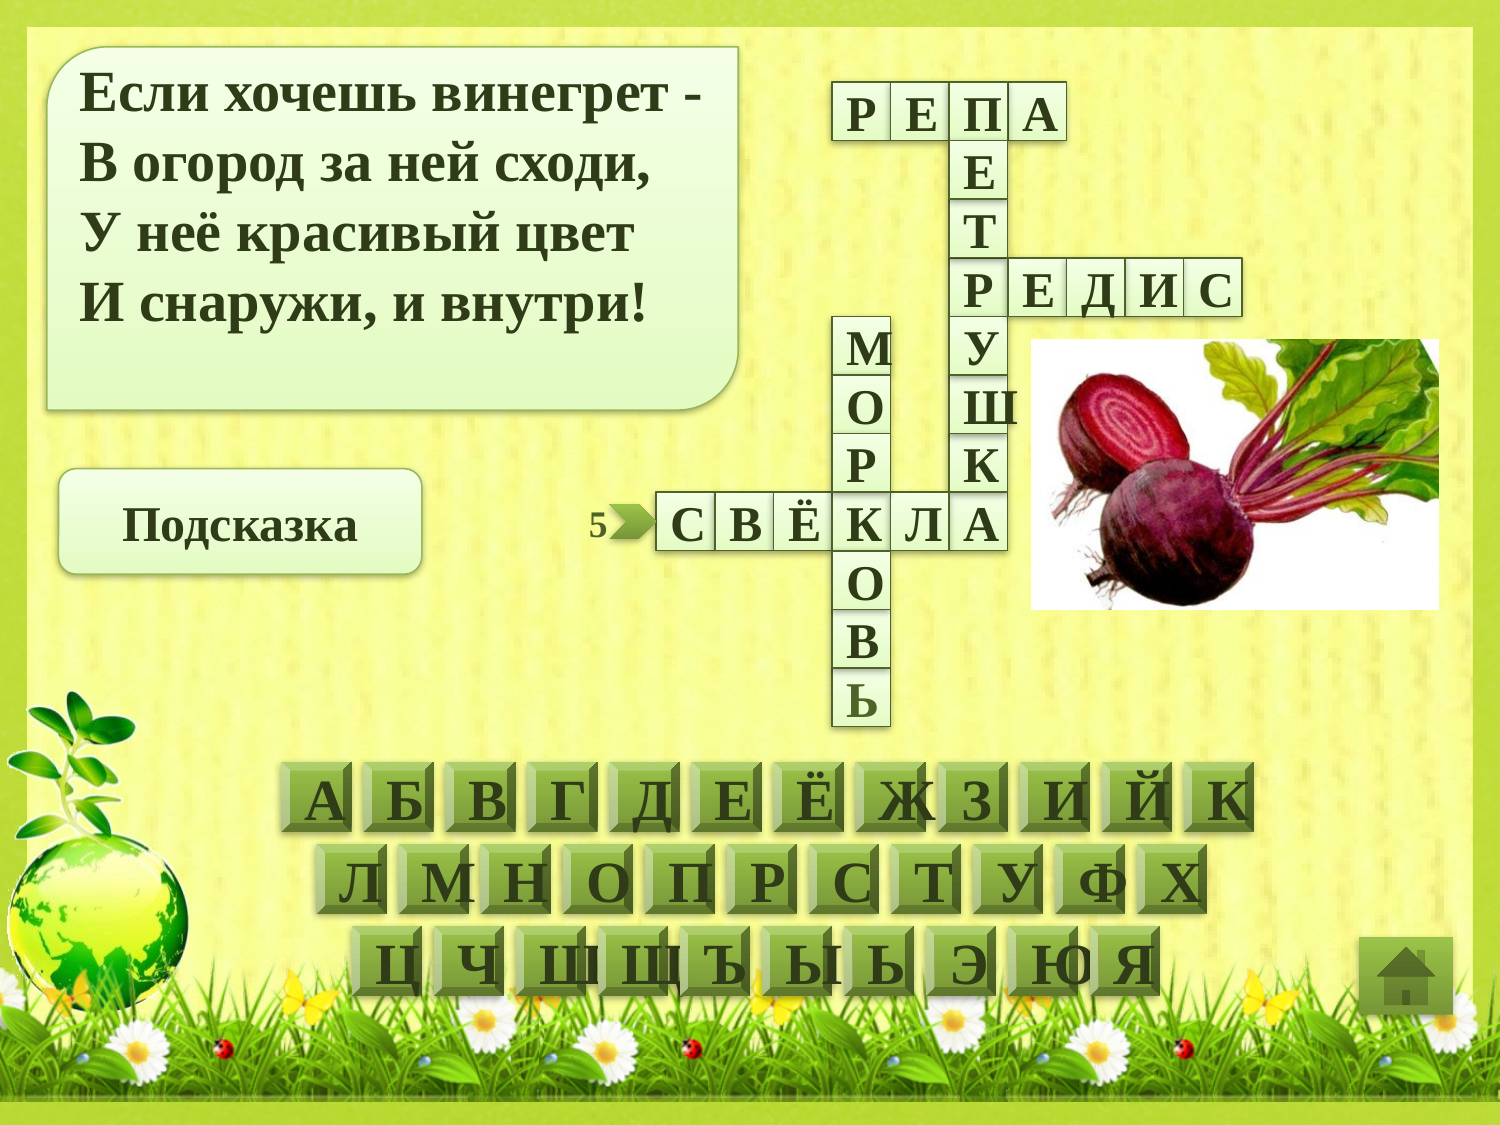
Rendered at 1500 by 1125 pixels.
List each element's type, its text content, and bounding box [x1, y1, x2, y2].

text_box Ш [515, 925, 586, 997]
text_box В [831, 616, 891, 669]
text_box И [1019, 761, 1090, 833]
text_box П [948, 81, 1008, 139]
text_box Ё [773, 761, 844, 833]
text_box В [445, 761, 516, 833]
text_box Е [890, 81, 946, 141]
text_box А [1010, 81, 1067, 141]
text_box У [948, 316, 1008, 376]
picture [0, 0, 1500, 1125]
text_box Если хочешь винегрет - В огород за ней сходи, У неё красивый цвет И снаружи, и внутри! [46, 46, 740, 411]
text_box Е [948, 140, 1008, 200]
text_box Р [948, 265, 1002, 315]
text_box Г [527, 761, 598, 833]
text_box М [398, 843, 469, 915]
text_box Б [363, 761, 434, 833]
text_box Х [1136, 843, 1208, 915]
text_box К [948, 441, 1008, 493]
text_box Э [925, 925, 997, 997]
text_box И [1127, 257, 1184, 317]
text_box Ы [761, 925, 833, 997]
text_box [633, 503, 657, 540]
text_box Ь [843, 925, 915, 997]
text_box Р [726, 843, 797, 915]
text_box Щ [597, 925, 668, 997]
text_box А [281, 761, 352, 833]
text_box Ё [773, 491, 826, 551]
text_box Т [948, 206, 1008, 258]
text_box С [1185, 257, 1243, 317]
text_box А [954, 499, 1008, 551]
text_box Е [1007, 257, 1063, 317]
text_box Е [691, 761, 762, 833]
text_box 5 [574, 492, 633, 552]
text_box Ф [1054, 843, 1126, 915]
text_box Р [831, 433, 891, 493]
text_box Ь [831, 675, 891, 727]
text_box М [831, 316, 891, 373]
text_box Ч [433, 925, 504, 997]
text_box Ц [351, 925, 422, 997]
text_box К [1183, 761, 1254, 833]
text_box В [714, 491, 772, 551]
text_box П [644, 843, 715, 915]
text_box О [562, 843, 633, 915]
text_box Ш [948, 382, 1008, 434]
text_box З [937, 761, 1008, 833]
text_box К [831, 499, 885, 549]
text_box Р [831, 81, 887, 141]
text_box У [972, 843, 1043, 915]
text_box С [808, 843, 879, 915]
text_box Й [1101, 761, 1172, 833]
text_box Н [480, 843, 551, 915]
text_box Подсказка [57, 467, 423, 575]
text_box [1359, 937, 1454, 1015]
text_box Л [316, 843, 387, 915]
text_box Ж [855, 761, 926, 833]
text_box Д [1066, 257, 1126, 317]
text_box Ю [1007, 925, 1079, 997]
text_box Л [890, 491, 950, 551]
text_box Д [609, 761, 680, 833]
text_box Т [890, 843, 961, 915]
text_box Я [1089, 925, 1161, 997]
text_box О [831, 374, 891, 432]
text_box Ъ [679, 925, 751, 997]
text_box С [655, 491, 713, 551]
text_box О [831, 550, 891, 610]
